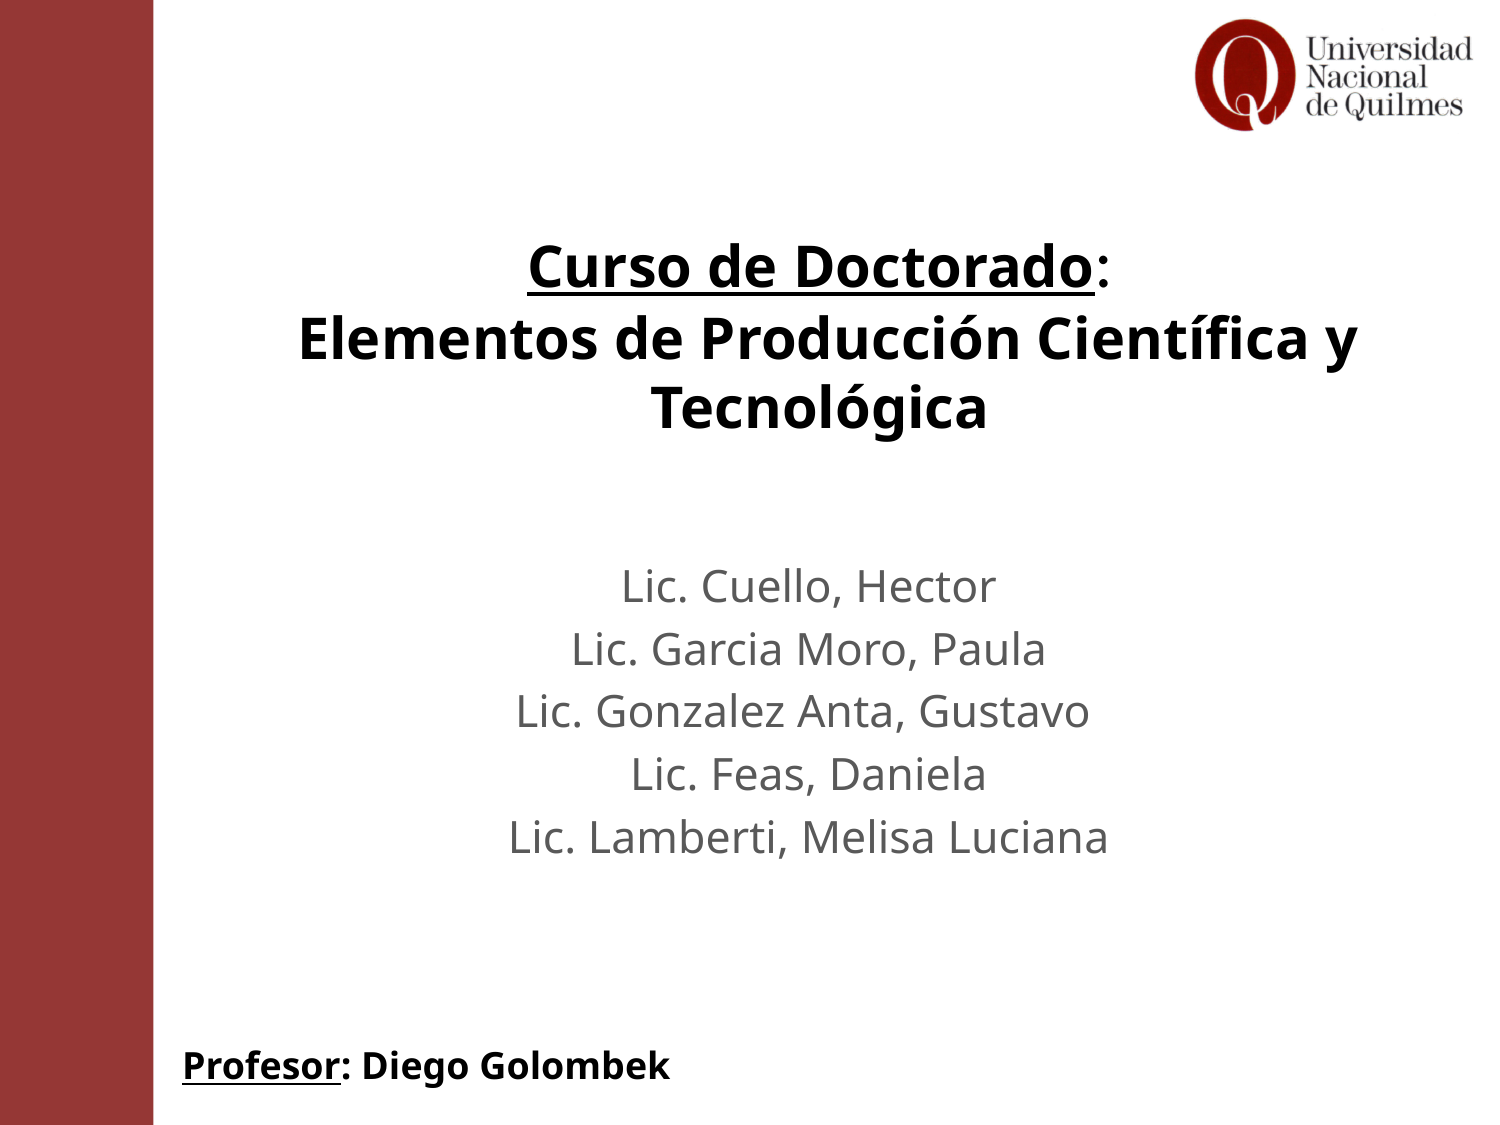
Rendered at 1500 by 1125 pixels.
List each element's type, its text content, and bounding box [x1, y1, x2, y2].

picture [1186, 11, 1492, 138]
text_box [0, 0, 155, 1125]
subtitle Lic. Cuello, Hector Lic. Garcia Moro, Paula Lic. Gonzalez Anta, Gustavo Lic. Feas, Daniela Lic. Lamberti, Melisa Luciana [490, 550, 1128, 882]
title Curso de Doctorado: Elementos de Producción Científica y Tecnológica [183, 208, 1458, 450]
text_box Profesor: Diego Golombek [167, 1034, 686, 1095]
